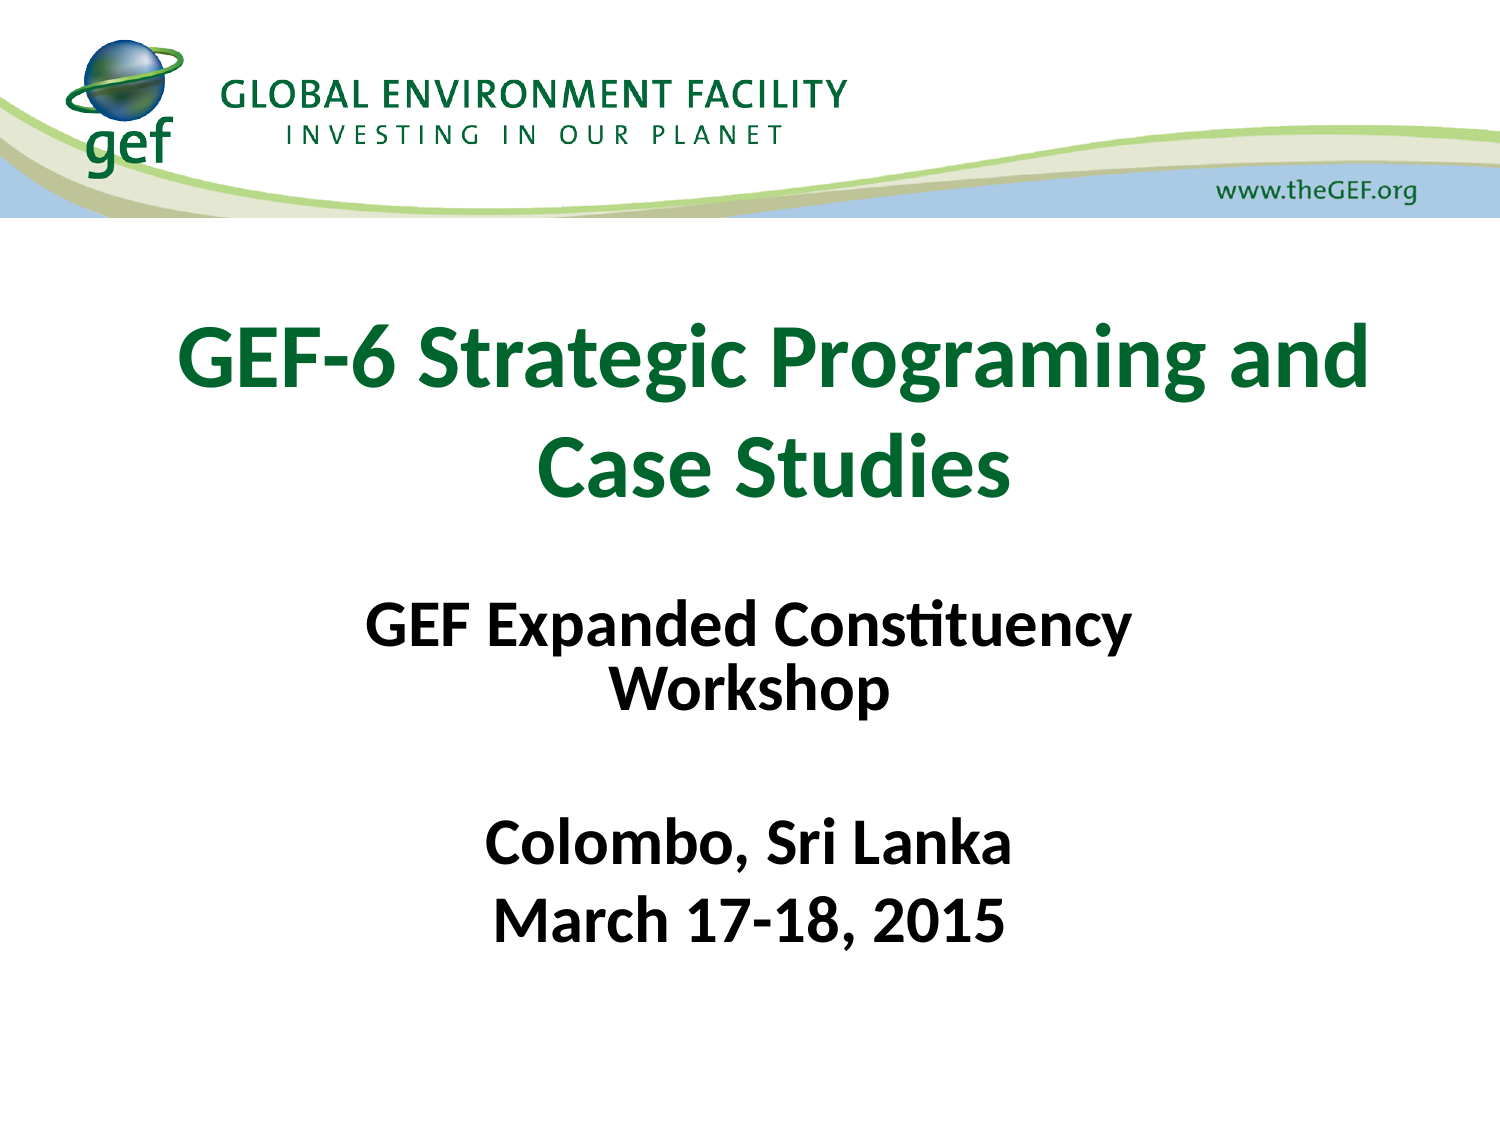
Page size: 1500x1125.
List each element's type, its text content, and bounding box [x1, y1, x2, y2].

subtitle GEF Expanded Constituency Workshop Colombo, Sri Lanka March 17-18, 2015 [224, 587, 1276, 1051]
title GEF-6 Strategic Programing and Case Studies [99, 312, 1451, 501]
picture [0, 12, 1500, 218]
